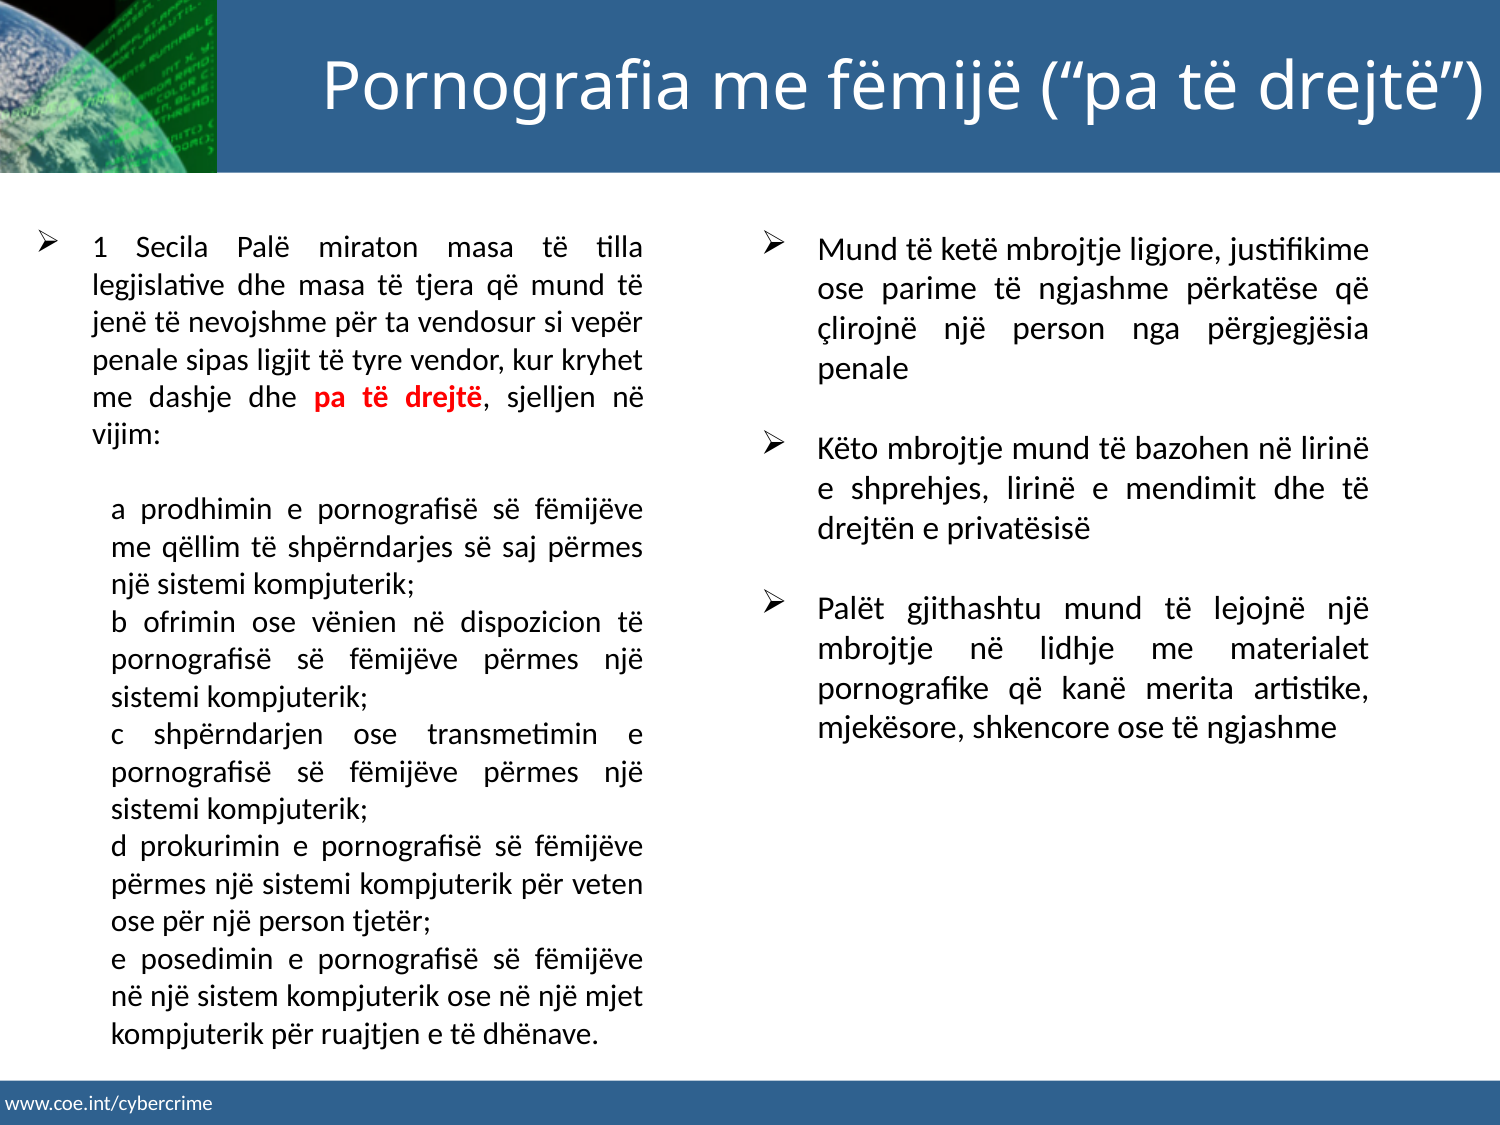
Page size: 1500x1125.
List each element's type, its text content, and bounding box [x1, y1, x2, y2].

text_box Pornografia me fëmijë (“pa të drejtë”) [247, 35, 1500, 130]
text_box Mund të ketë mbrojtje ligjore, justifikime ose parime të ngjashme përkatëse që çlirojnë një person nga përgjegjësia penale Këto mbrojtje mund të bazohen në lirinë e shprehjes, lirinë e mendimit dhe të drejtën e privatësisë Palët gjithashtu mund të lejojnë një mbrojtje në lidhje me materialet pornografike që kanë merita artistike, mjekësore, shkencore ose të ngjashme [746, 219, 1385, 753]
text_box 1 Secila Palë miraton masa të tilla legjislative dhe masa të tjera që mund të jenë të nevojshme për ta vendosur si vepër penale sipas ligjit të tyre vendor, kur kryhet me dashje dhe pa të drejtë, sjelljen në vijim: a prodhimin e pornografisë së fëmijëve me qëllim të shpërndarjes së saj përmes një sistemi kompjuterik; b ofrimin ose vënien në dispozicion të pornografisë së fëmijëve përmes një sistemi kompjuterik; c shpërndarjen ose transmetimin e pornografisë së fëmijëve përmes një sistemi kompjuterik; d prokurimin e pornografisë së fëmijëve përmes një sistemi kompjuterik për veten ose për një person tjetër; e posedimin e pornografisë së fëmijëve në një sistem kompjuterik ose në një mjet kompjuterik për ruajtjen e të dhënave. [21, 219, 660, 1058]
picture [0, 0, 217, 173]
